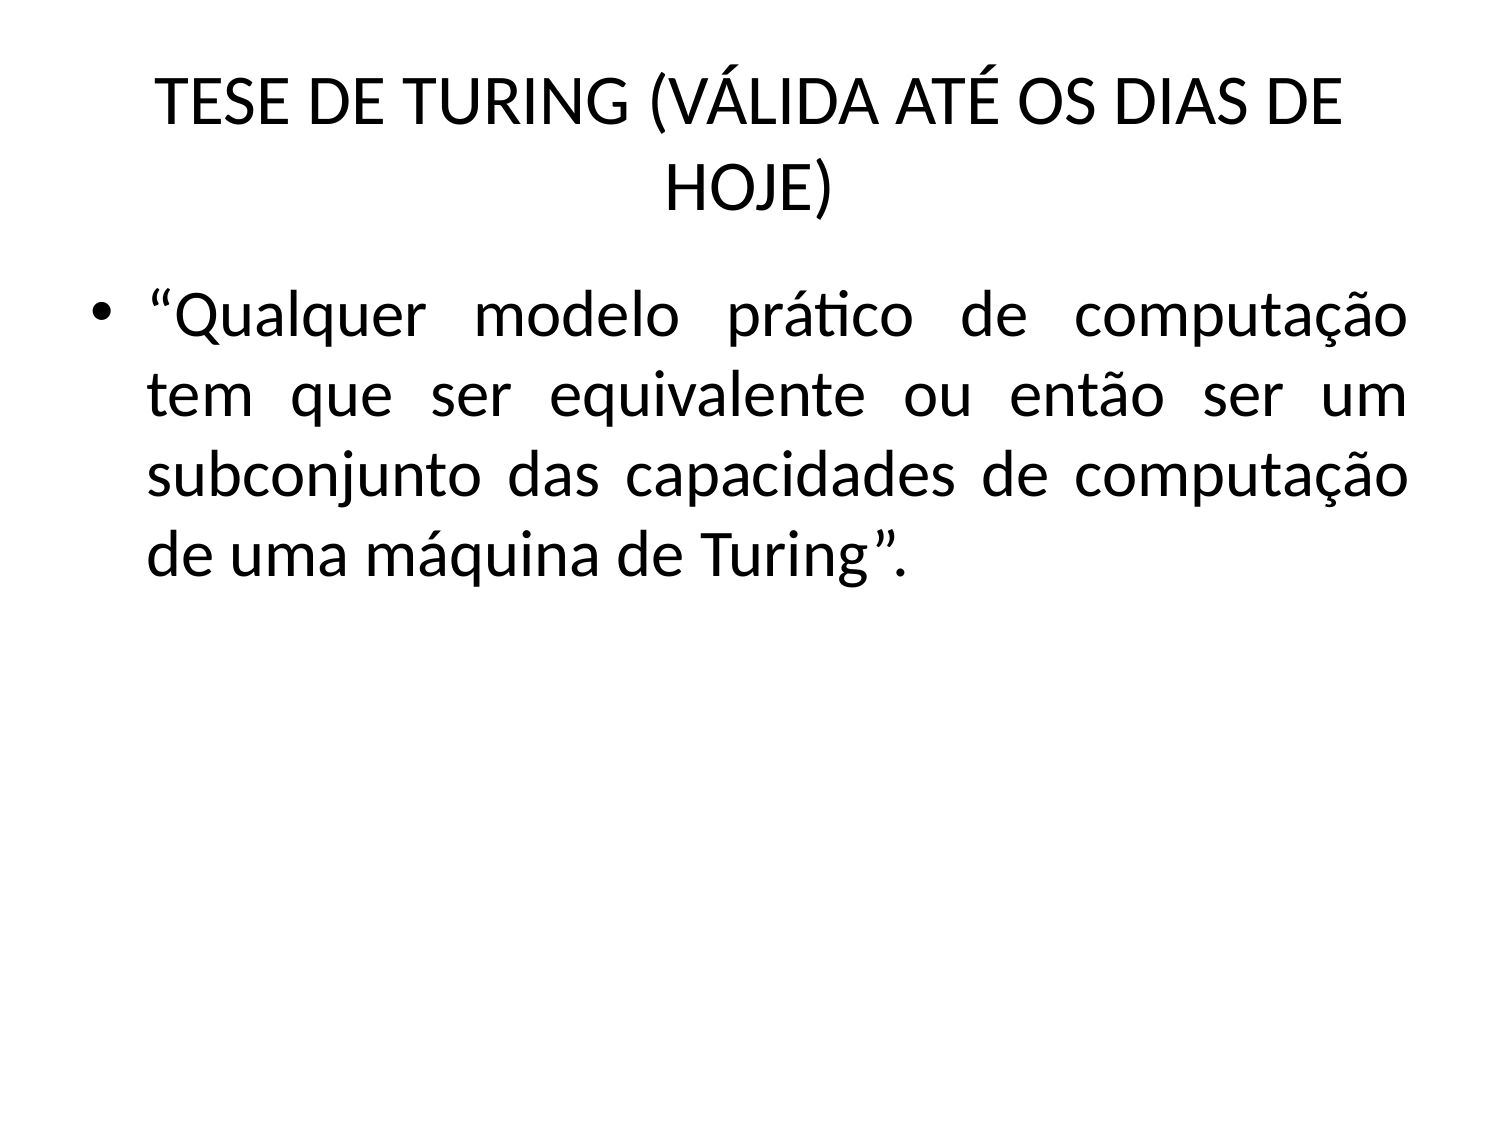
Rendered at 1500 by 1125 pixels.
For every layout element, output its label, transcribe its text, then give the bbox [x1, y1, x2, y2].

list “Qualquer modelo prático de computação tem que ser equivalente ou então ser um subconjunto das capacidades de computação de uma máquina de Turing”. [75, 262, 1425, 1005]
title TESE DE TURING (VÁLIDA ATÉ OS DIAS DE HOJE) [75, 45, 1425, 233]
